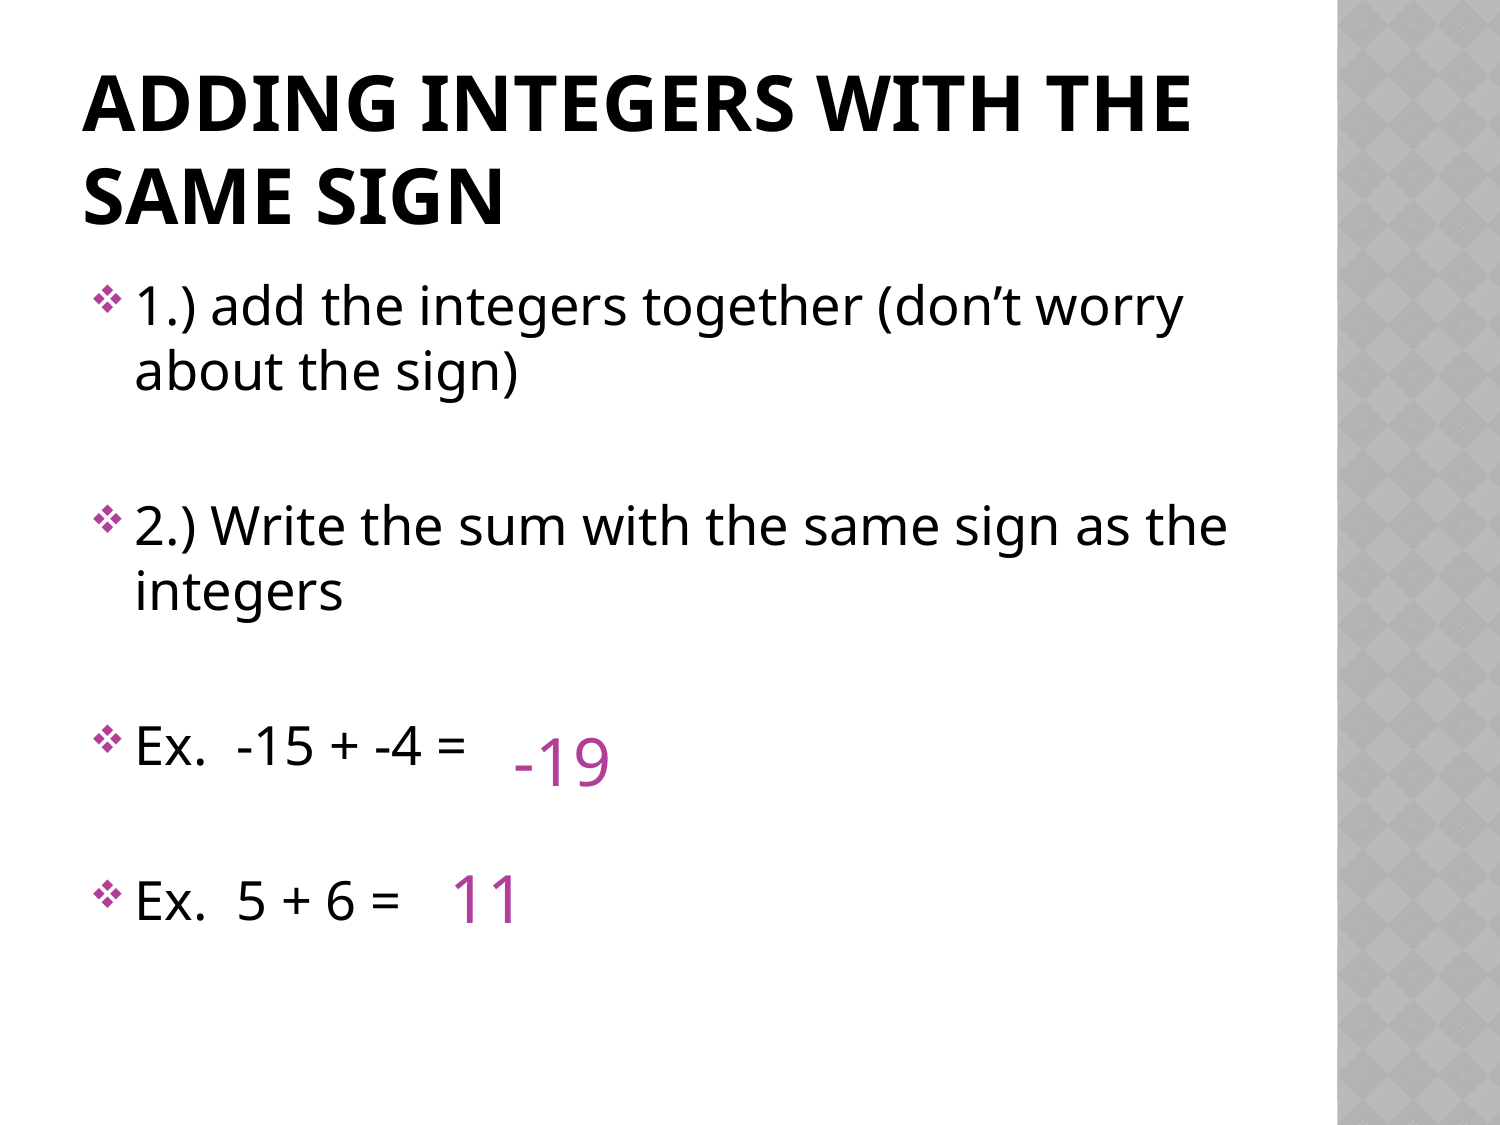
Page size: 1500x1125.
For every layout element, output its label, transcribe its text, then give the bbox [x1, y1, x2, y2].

title Adding integers with the same sign [75, 52, 1263, 240]
list 1.) add the integers together (don’t worry about the sign) 2.) Write the sum with the same sign as the integers Ex. -15 + -4 = Ex. 5 + 6 = [75, 264, 1263, 1059]
text_box 11 [434, 849, 541, 945]
text_box -19 [499, 712, 627, 808]
